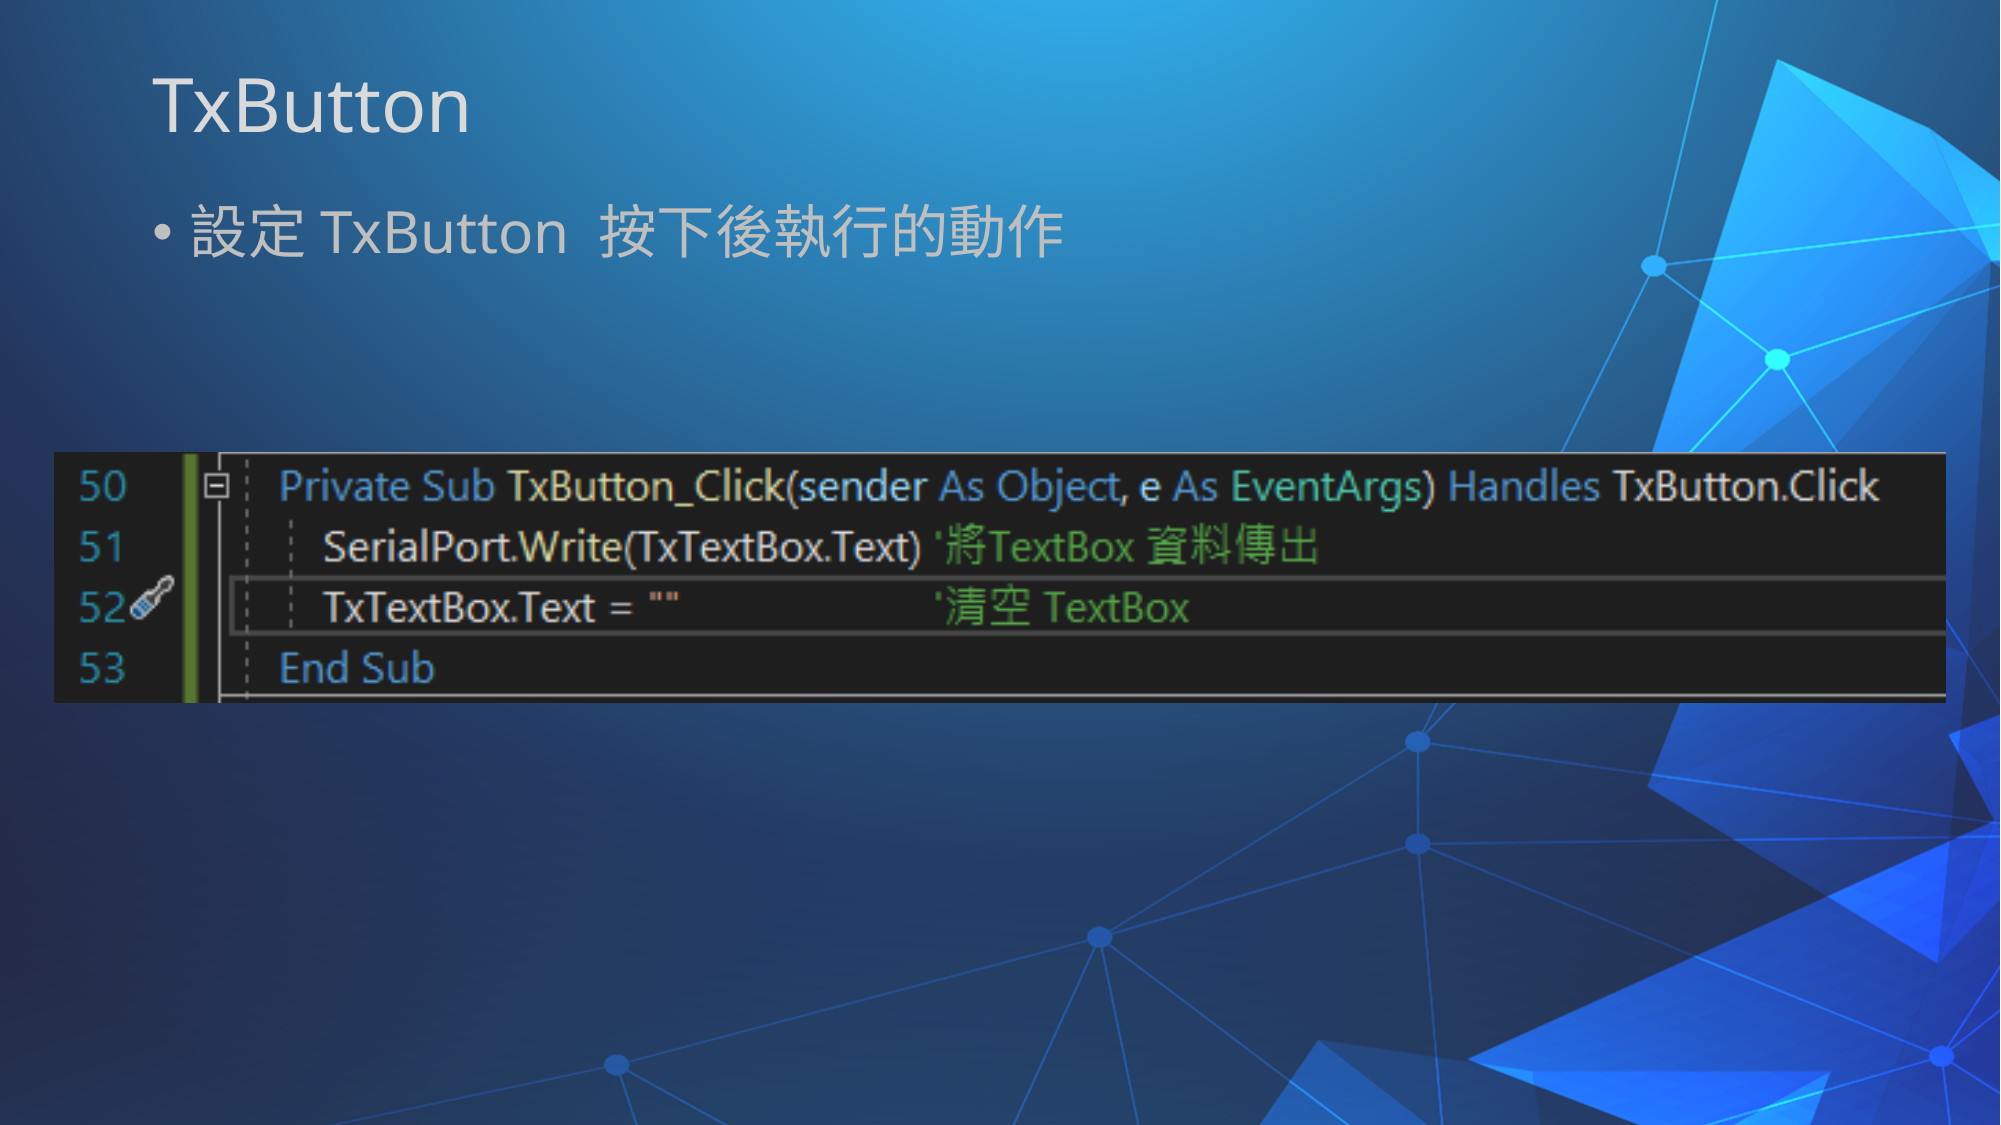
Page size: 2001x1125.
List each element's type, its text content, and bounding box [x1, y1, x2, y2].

list 設定TxButton 按下後執行的動作 [137, 195, 1863, 452]
picture [54, 452, 1946, 703]
list 設定TxButton 按下後執行的動作 [137, 703, 1863, 1014]
title TxButton [137, 59, 1863, 161]
